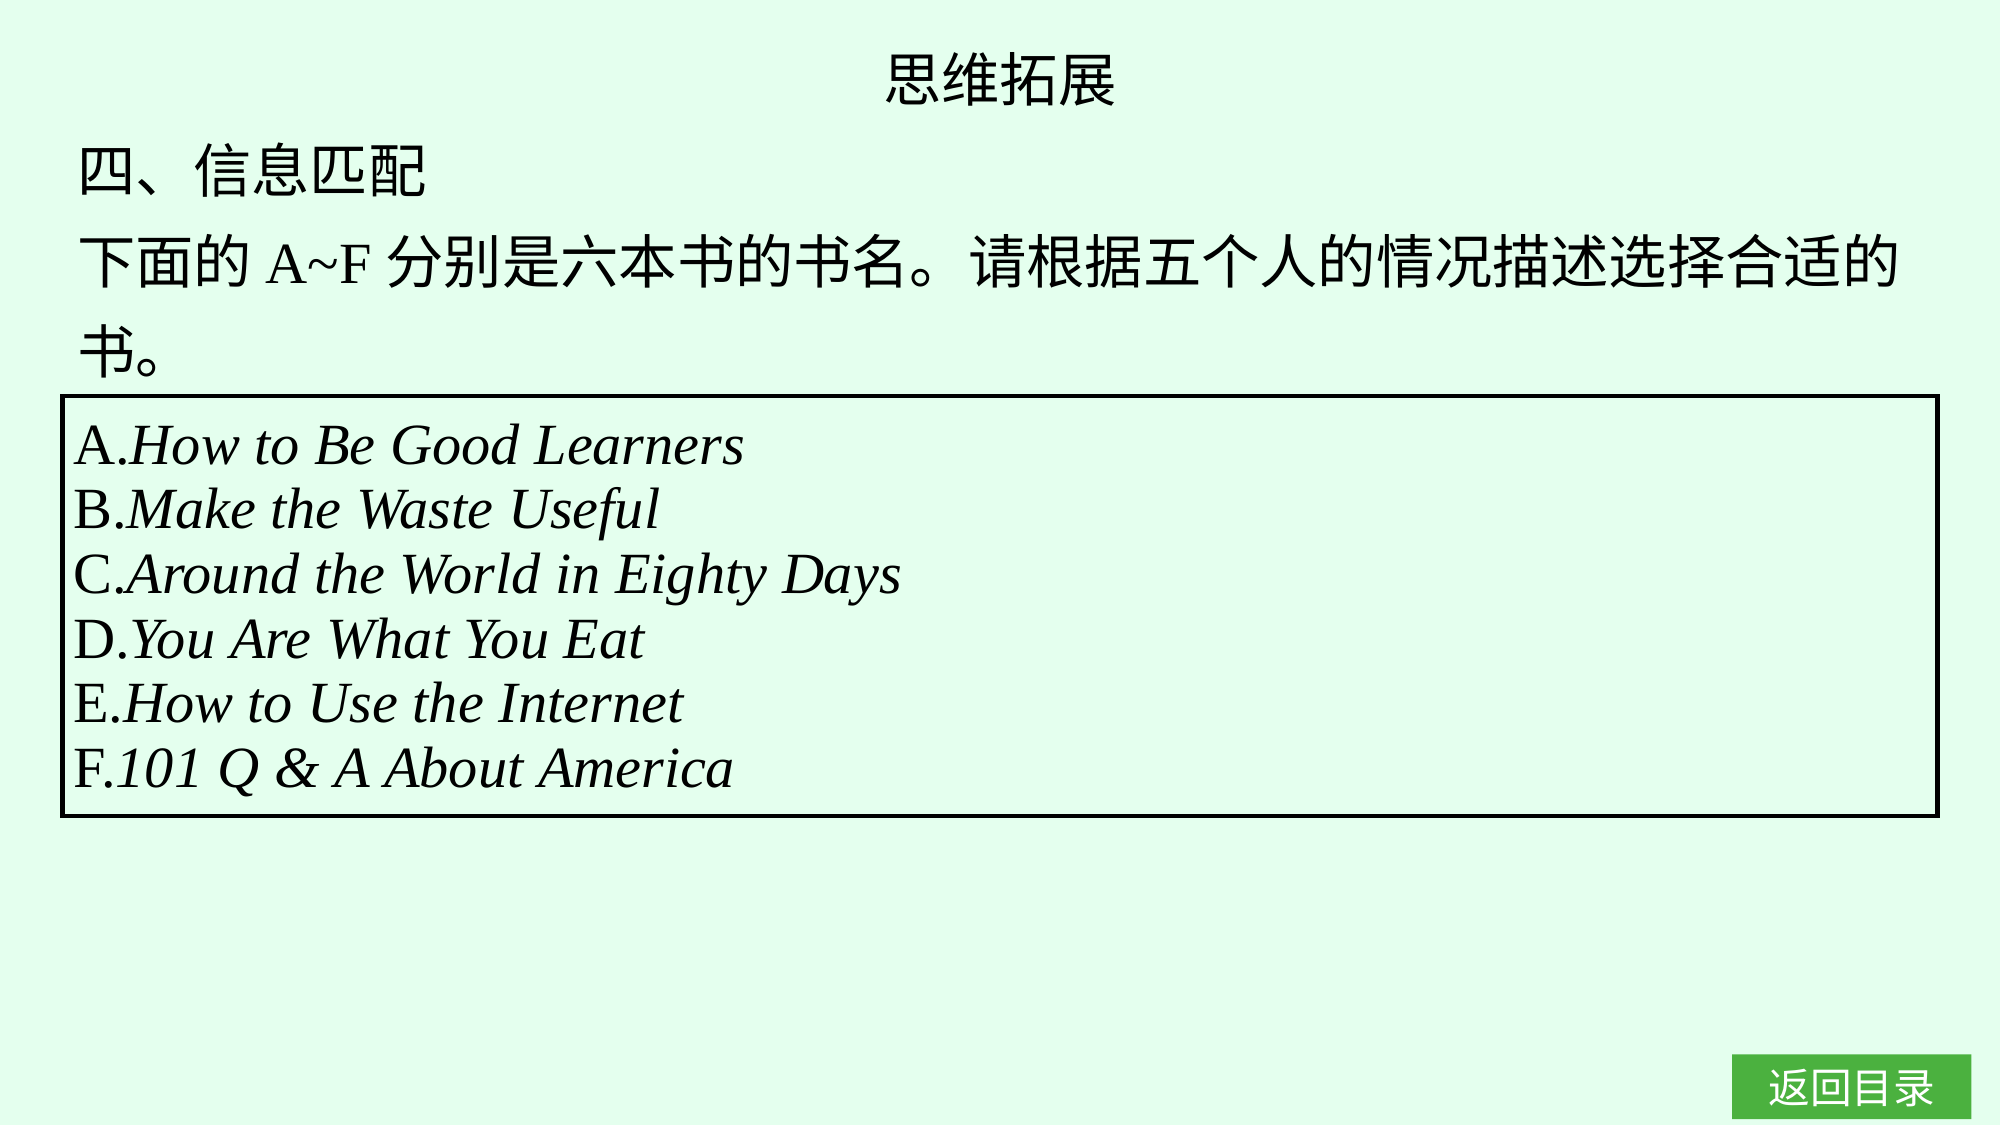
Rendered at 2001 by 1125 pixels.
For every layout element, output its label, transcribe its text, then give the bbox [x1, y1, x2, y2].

table_header A.How to Be Good Learners B.Make the Waste Useful C.Around the World in Eighty Days D.You Are What You Eat E.How to Use the Internet F.101 Q & A About America [65, 398, 1935, 814]
text_box 思维拓展 四、信息匹配 下面的A~F分别是六本书的书名。请根据五个人的情况描述选择合适的书。 [62, 14, 1938, 393]
